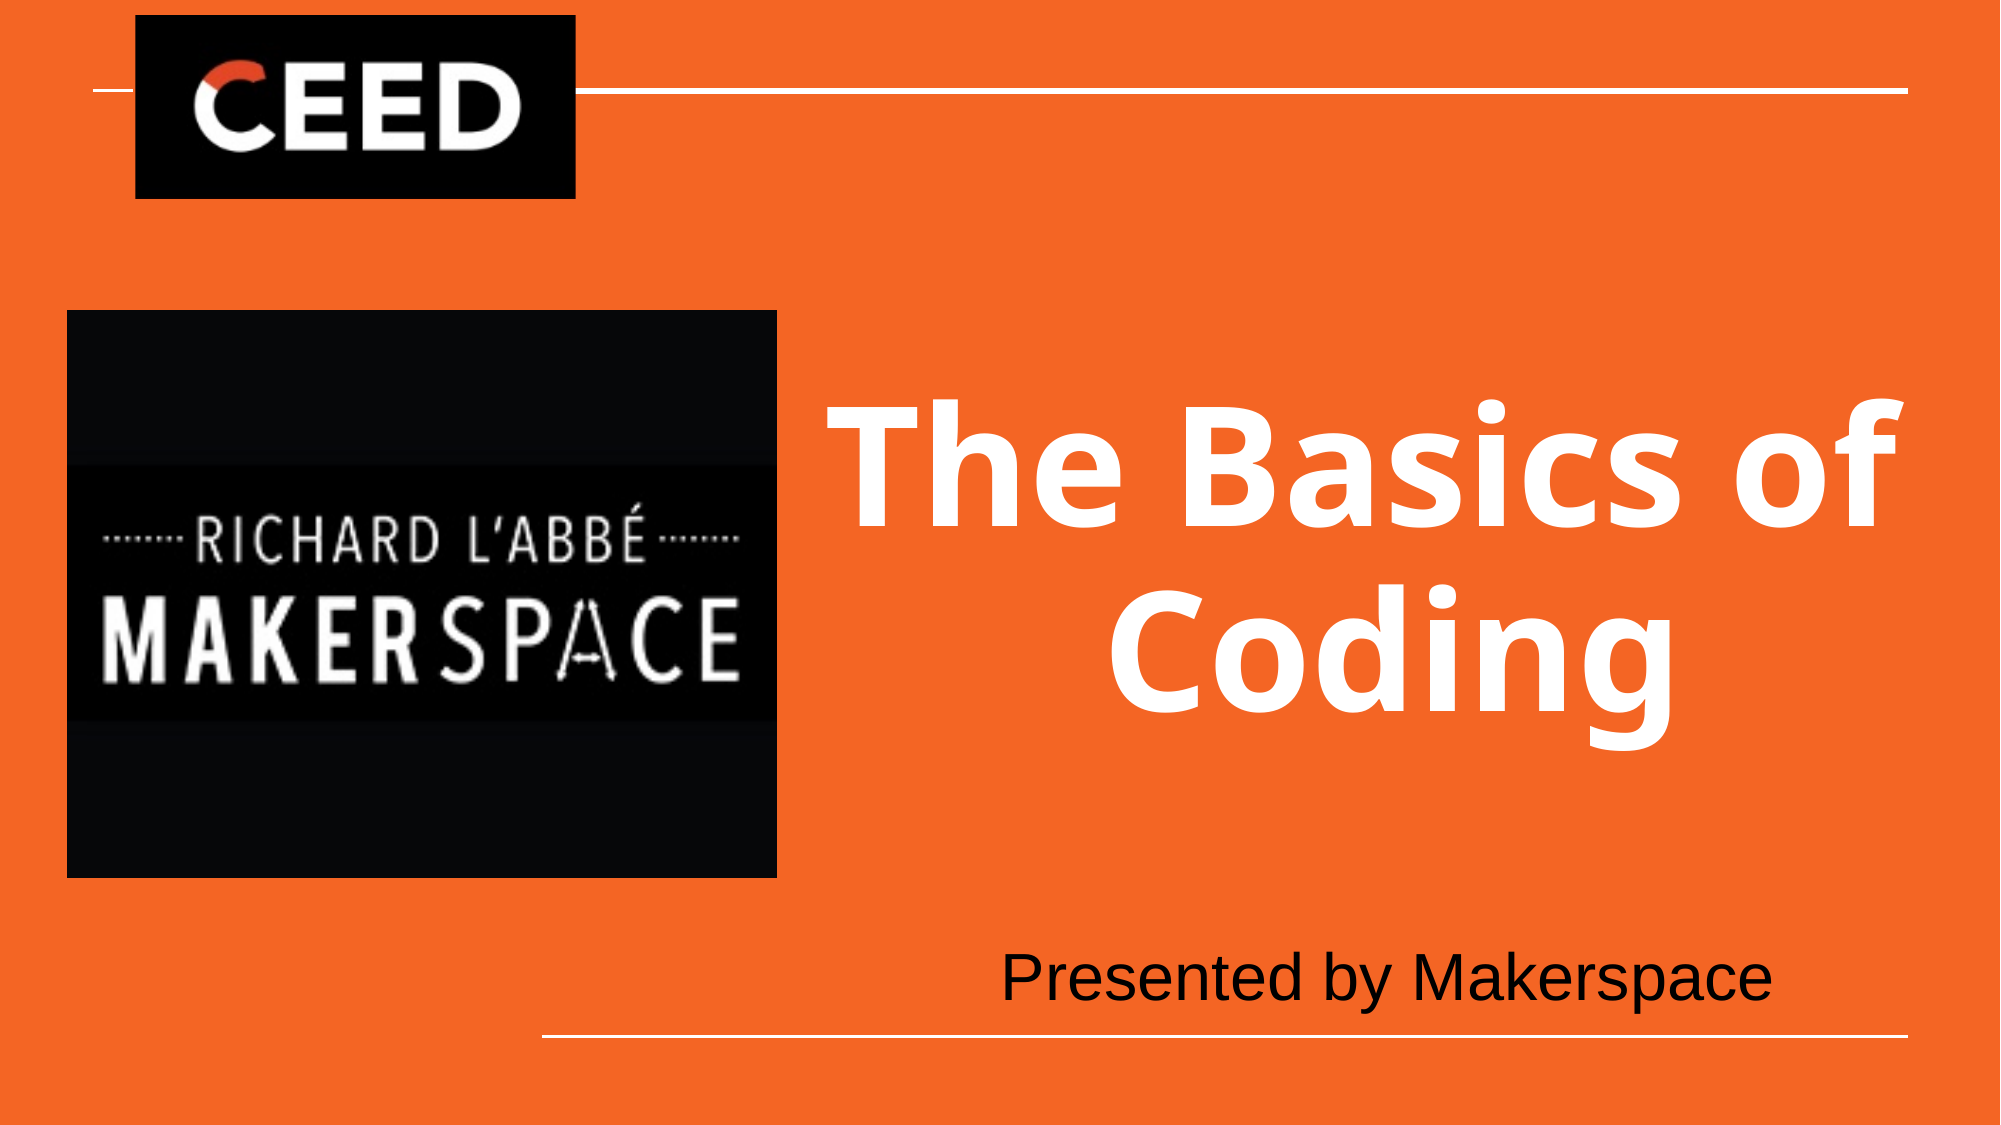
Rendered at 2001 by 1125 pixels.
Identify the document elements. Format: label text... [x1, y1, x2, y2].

picture [135, 14, 576, 199]
text_box Presented by Makerspace [980, 913, 1826, 1032]
picture [67, 310, 778, 878]
title The Basics of [803, 339, 1952, 643]
text_box Coding [1038, 524, 1748, 815]
